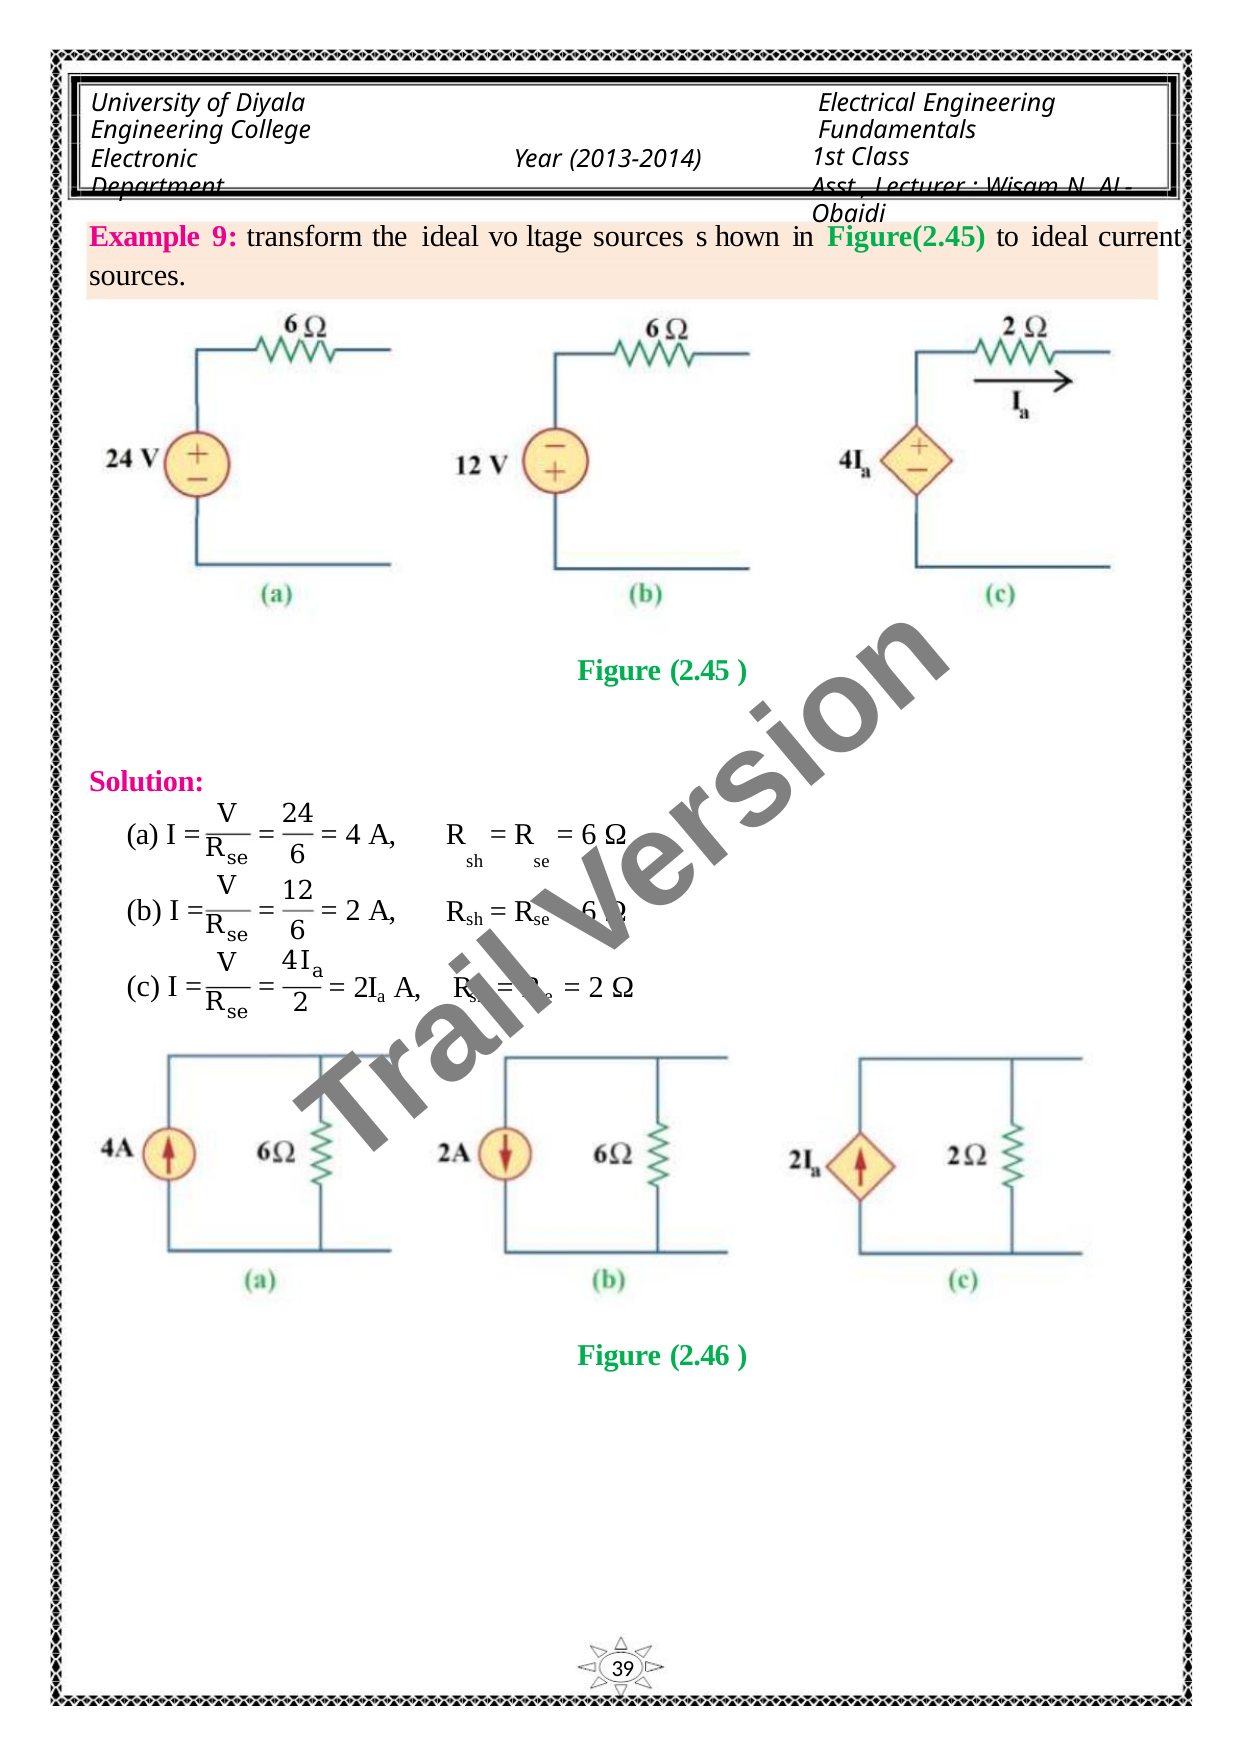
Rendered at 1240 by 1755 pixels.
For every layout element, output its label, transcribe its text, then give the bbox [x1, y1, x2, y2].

text_box University of Diyala Engineering College Electronic Department [90, 89, 332, 201]
text_box 24 [281, 796, 351, 817]
text_box Trail Version [246, 543, 993, 1211]
text_box 6 4Ia 2 [281, 914, 358, 1017]
text_box 39 [611, 1652, 670, 1681]
text_box = 4 A, = 2 A, [320, 817, 441, 927]
text_box Solution: [89, 764, 251, 798]
text_box [50, 49, 1193, 1706]
text_box Figure (2.46 ) [577, 1338, 785, 1372]
text_box = 2I A, R = R = 2 Ω [328, 970, 368, 1004]
text_box = = = [258, 817, 320, 837]
text_box Year (2013-2014) [513, 145, 705, 173]
text_box R = R = 6 Ω sh se [445, 817, 550, 872]
text_box Rse V [204, 837, 281, 900]
text_box Rse V [204, 914, 281, 977]
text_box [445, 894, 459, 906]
text_box 6 12 [281, 837, 351, 905]
text_box V [217, 796, 273, 829]
text_box = = = [258, 977, 281, 990]
text_box (a) I = (b) I = (c) I = [126, 817, 244, 1003]
text_box = 2I A, R = R = 2 Ω [609, 970, 674, 1004]
text_box Rse [204, 990, 283, 1022]
text_box = = = [258, 900, 320, 914]
text_box Electrical Engineering Fundamentals 1st Class Asst., Lecturer : Wisam N. AL-Obaidi [811, 89, 1204, 219]
text_box Example 9: transform the ideal vo ltage sources s hown in Figure(2.45) to ideal current sources. [89, 219, 1240, 292]
text_box Figure (2.45 ) [577, 653, 746, 687]
